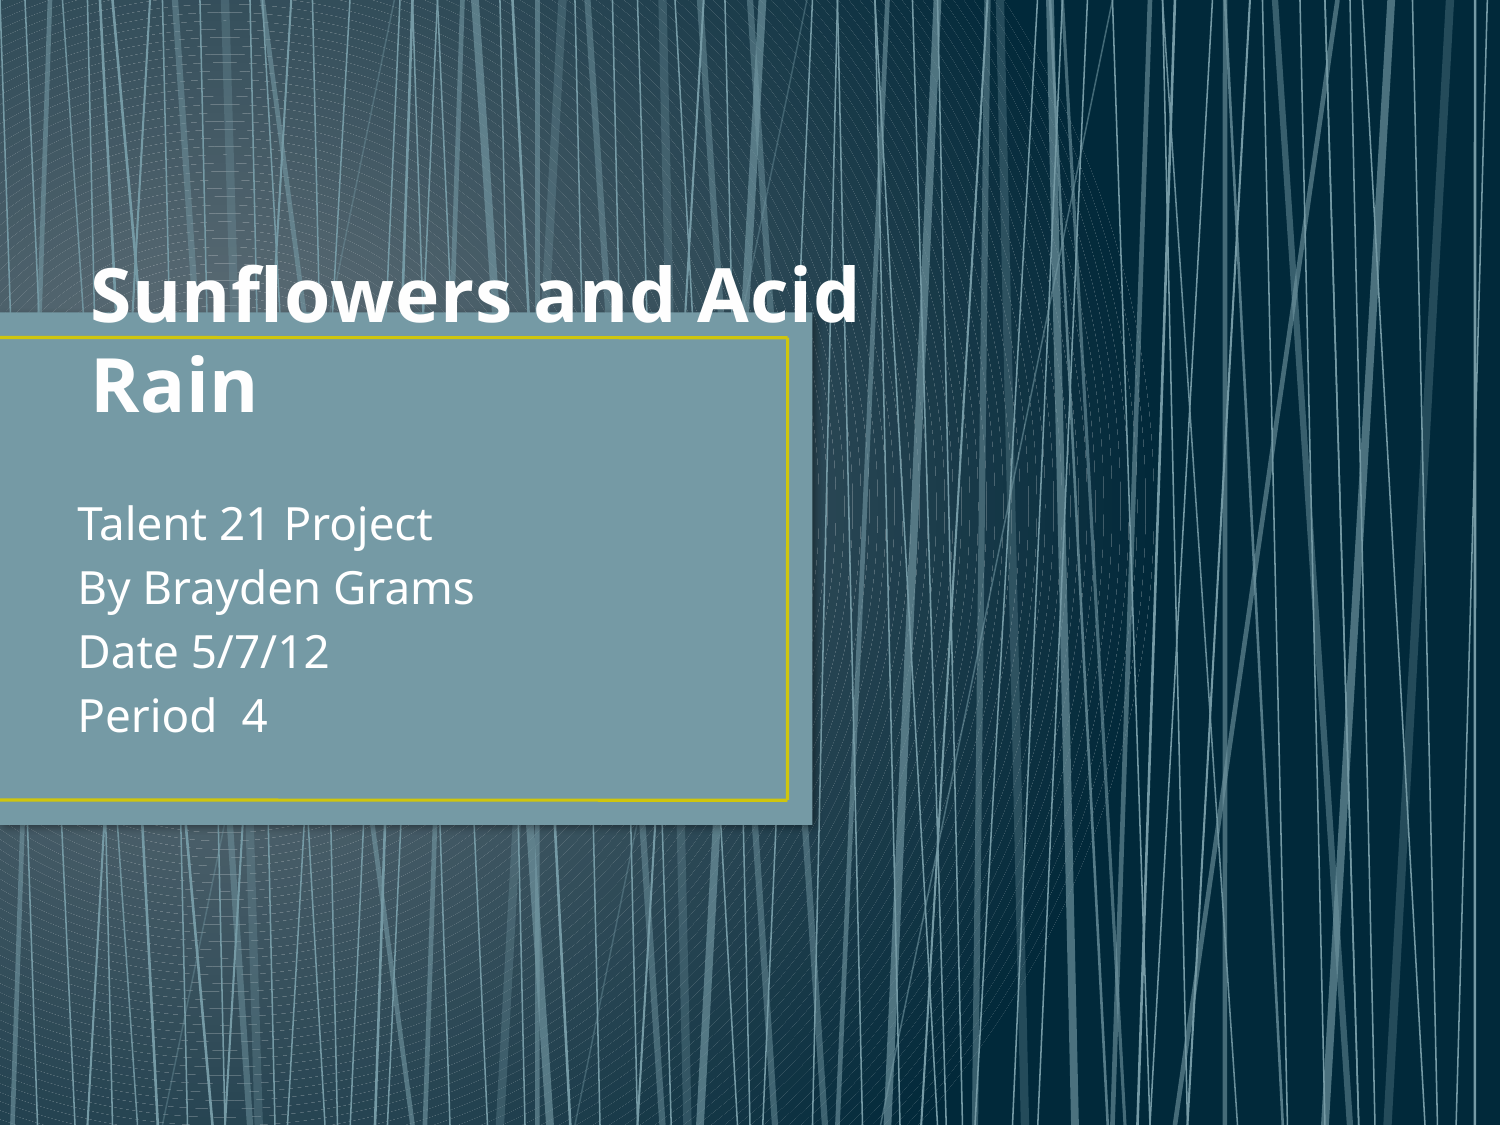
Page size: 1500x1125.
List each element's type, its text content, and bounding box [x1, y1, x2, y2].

subtitle Talent 21 Project By Brayden Grams Date 5/7/12 Period 4 [62, 487, 1050, 875]
title Sunflowers and Acid Rain [75, 75, 888, 435]
